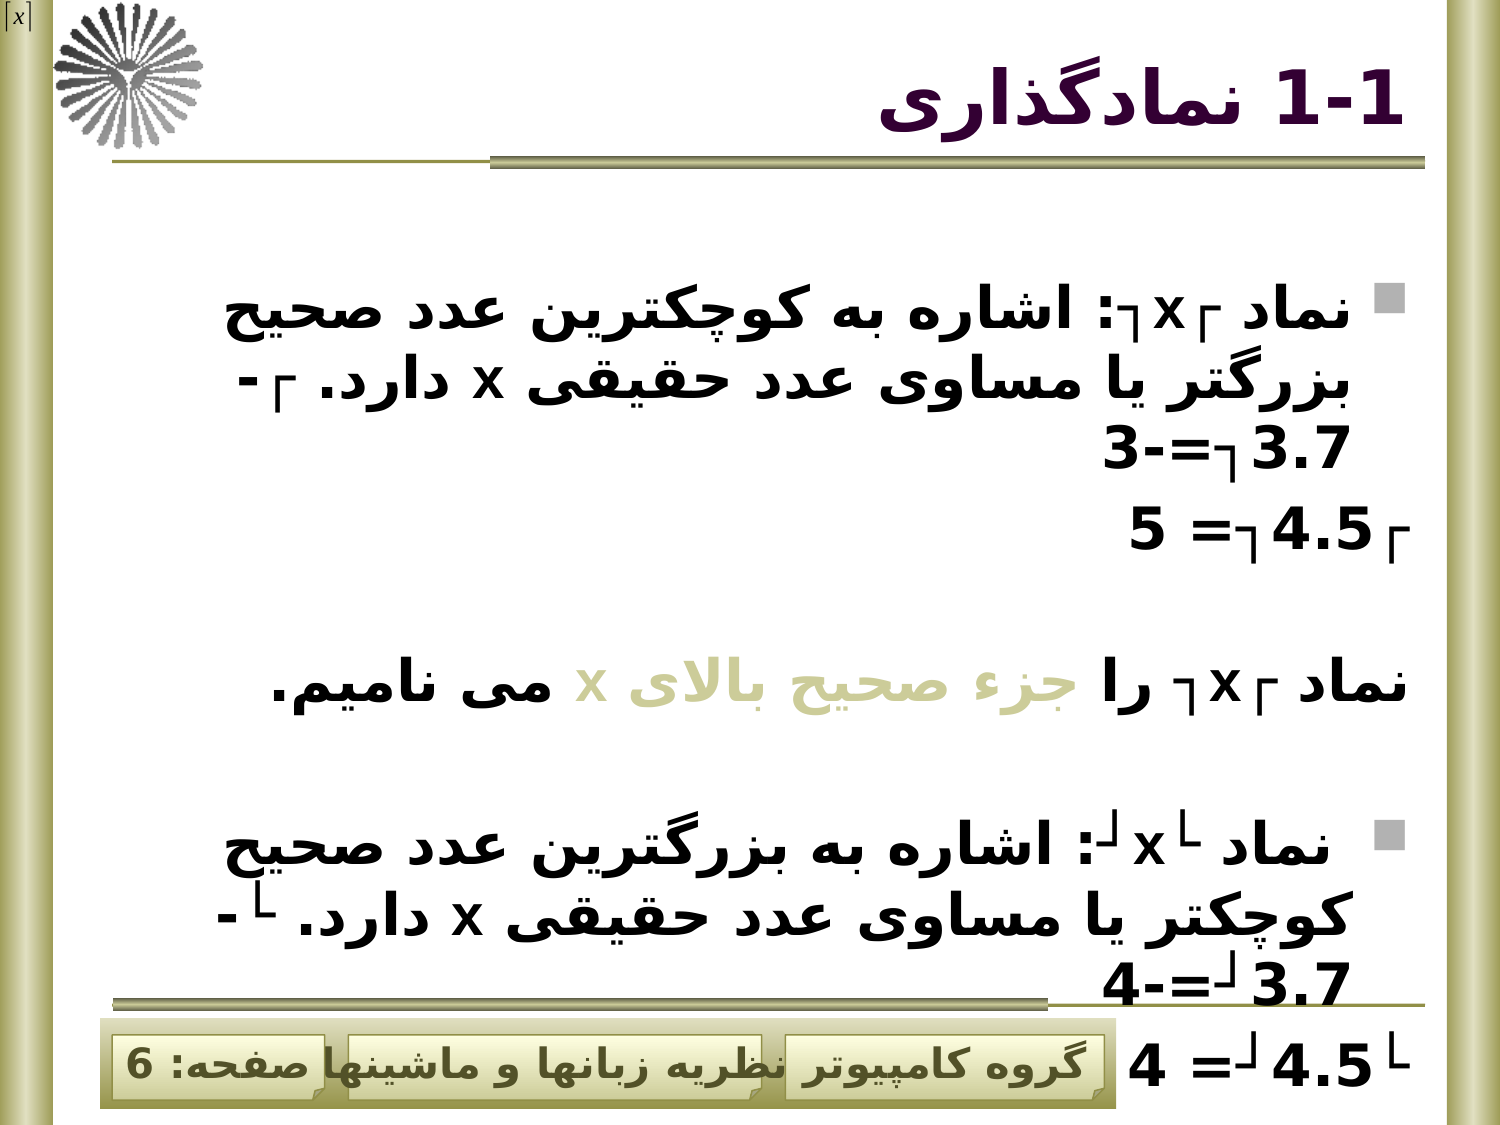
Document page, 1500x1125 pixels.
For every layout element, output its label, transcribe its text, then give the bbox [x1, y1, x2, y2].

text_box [0, 0, 40, 38]
list نماد ┌x┐: اشاره به کوچکترین عدد صحیح بزرگتر یا مساوی عدد حقیقی x دارد. ┌-3.7┐=-3 ┌4.5┐= 5 نماد ┌x┐ را جزء صحیح بالای x می نامیم. نماد └x┘: اشاره به بزرگترین عدد صحیح کوچکتر یا مساوی عدد حقیقی x دارد. └-3.7┘=-4 └4.5┘= 4 نماد └x┘ را جزء صحیح پایین x می نامیم. [149, 262, 1426, 1006]
title 1-1 نمادگذاری [147, 42, 1423, 147]
